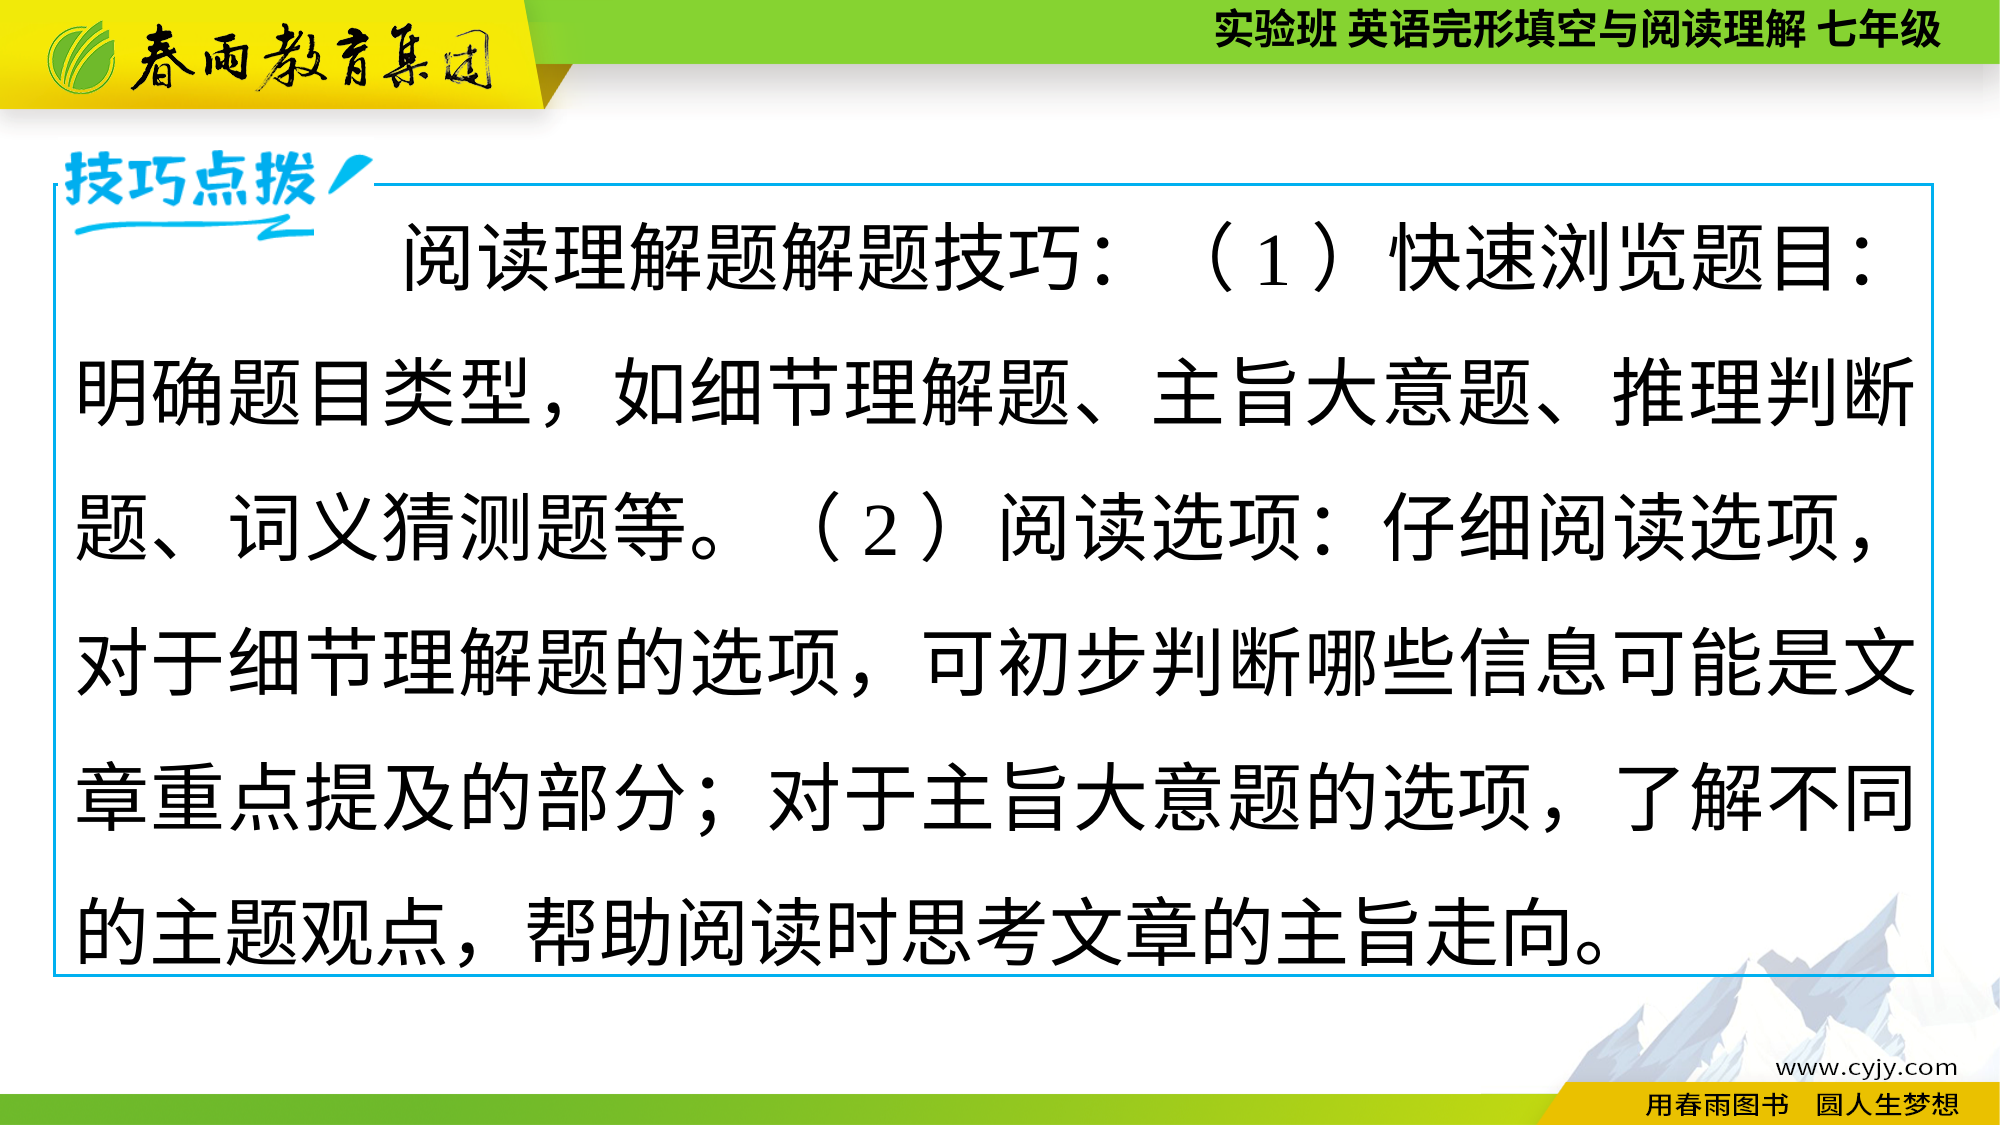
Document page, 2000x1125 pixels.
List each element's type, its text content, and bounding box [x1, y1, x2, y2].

picture [0, 0, 2000, 1125]
text_box 阅读理解题解题技巧：（1）快速浏览题目：明确题目类型，如细节理解题、主旨大意题、推理判断题、词义猜测题等。（2）阅读选项：仔细阅读选项，对于细节理解题的选项，可初步判断哪些信息可能是文章重点提及的部分；对于主旨大意题的选项，了解不同的主题观点，帮助阅读时思考文章的主旨走向。 [59, 157, 1933, 983]
text_box [54, 248, 59, 976]
